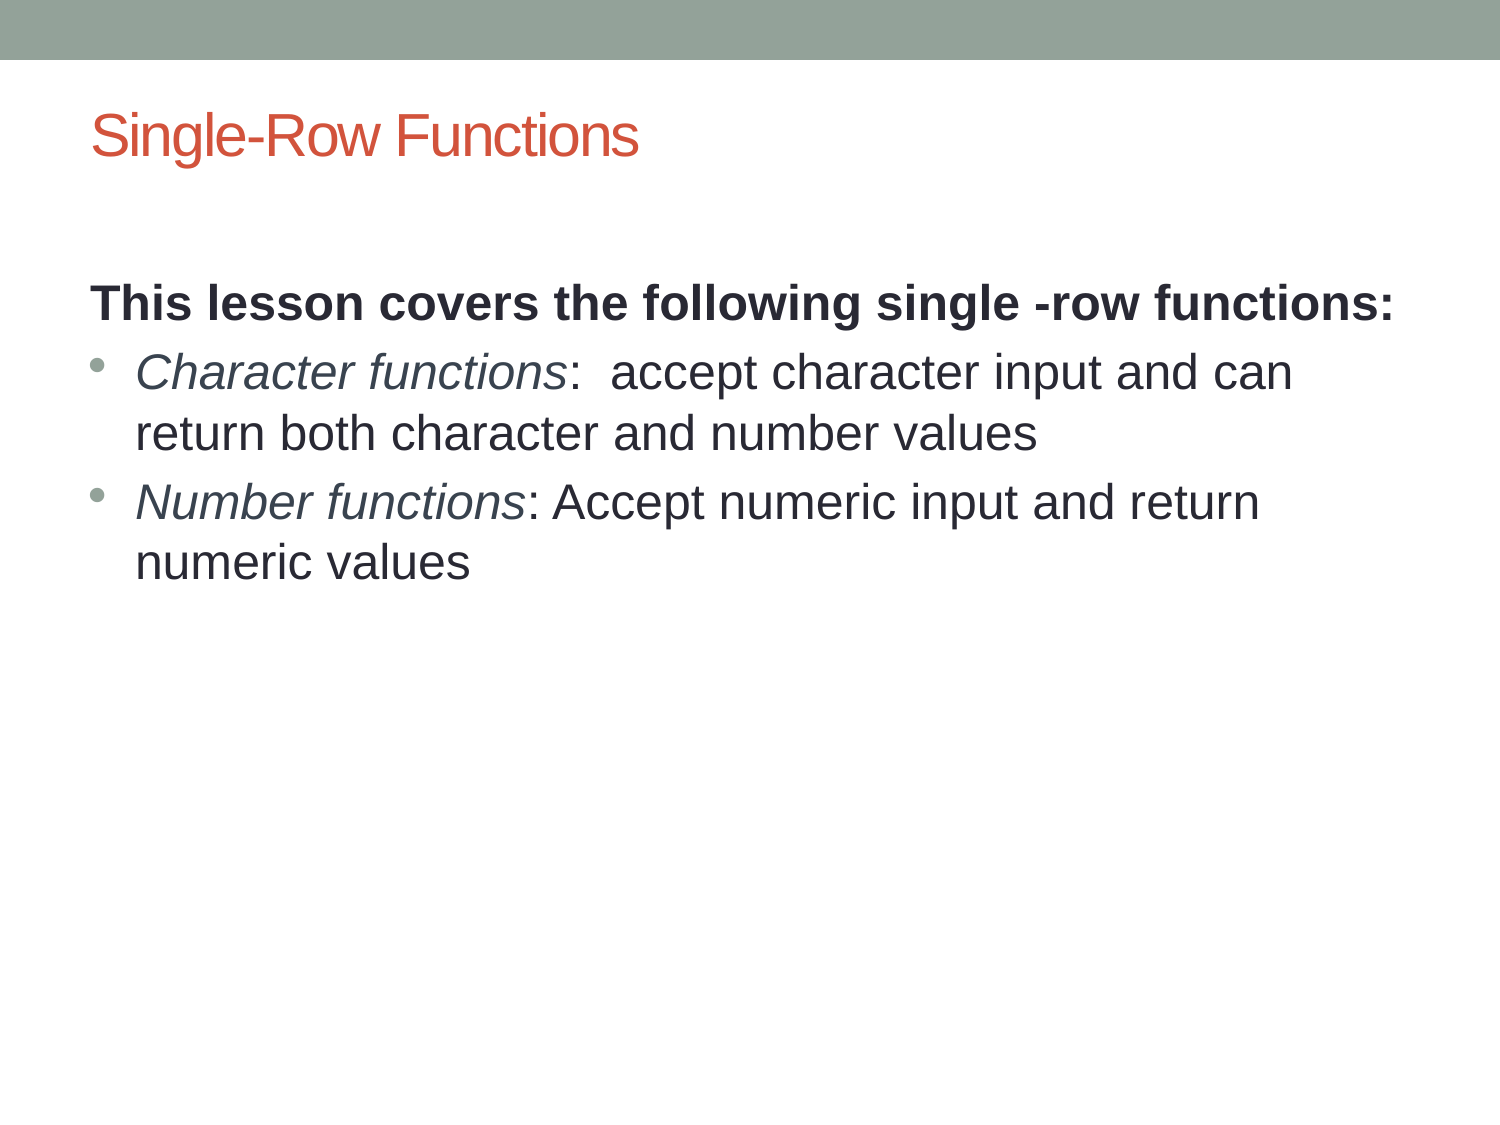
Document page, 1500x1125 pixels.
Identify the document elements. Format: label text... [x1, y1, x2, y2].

list This lesson covers the following single -row functions: Character functions: accept character input and can return both character and number values Number functions: Accept numeric input and return numeric values [75, 262, 1425, 1063]
title Single-Row Functions [75, 87, 1425, 250]
